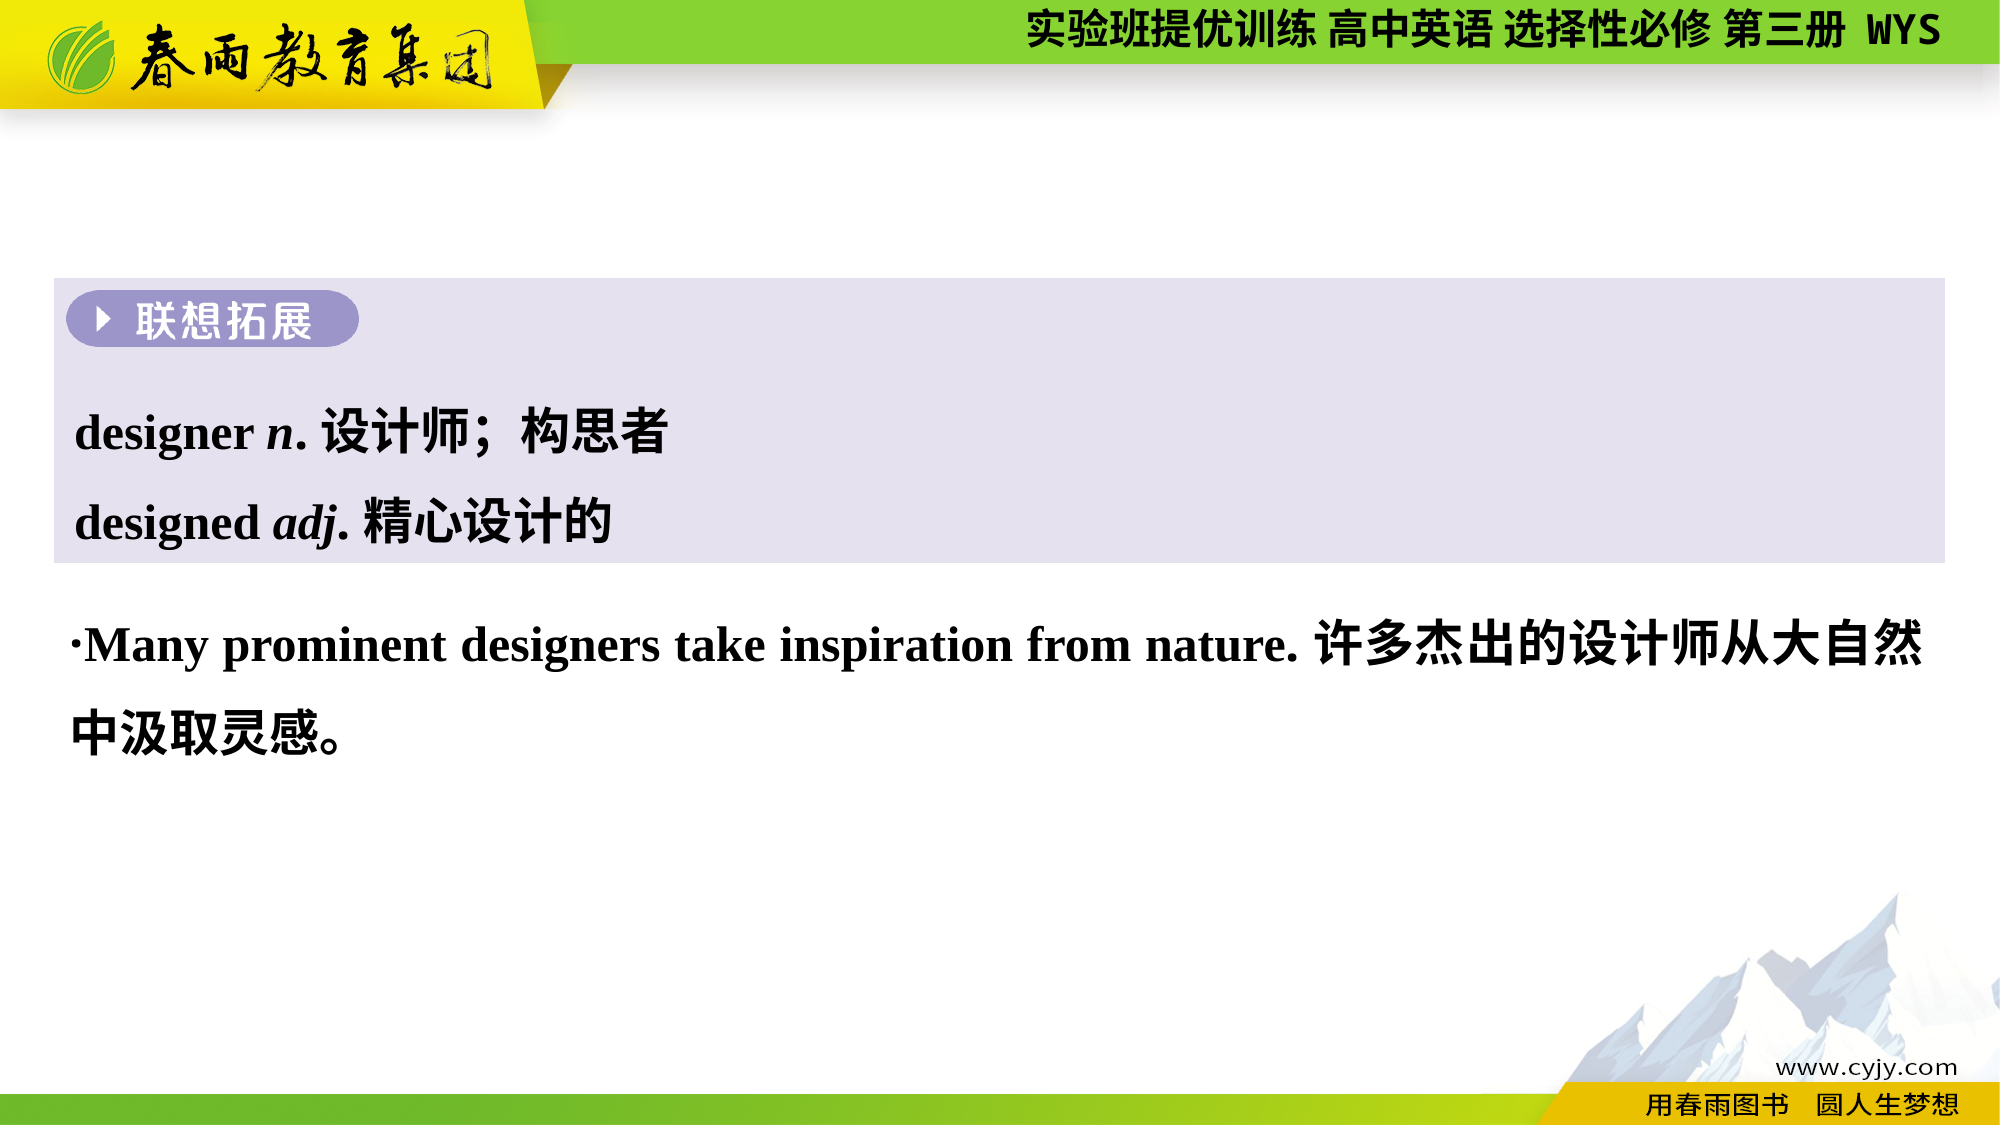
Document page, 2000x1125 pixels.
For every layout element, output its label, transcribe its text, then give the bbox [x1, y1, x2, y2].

text_box ·Many prominent designers take inspiration from nature.许多杰出的设计师从大自然中汲取灵感。 [54, 574, 1939, 770]
picture [0, 0, 2000, 1125]
